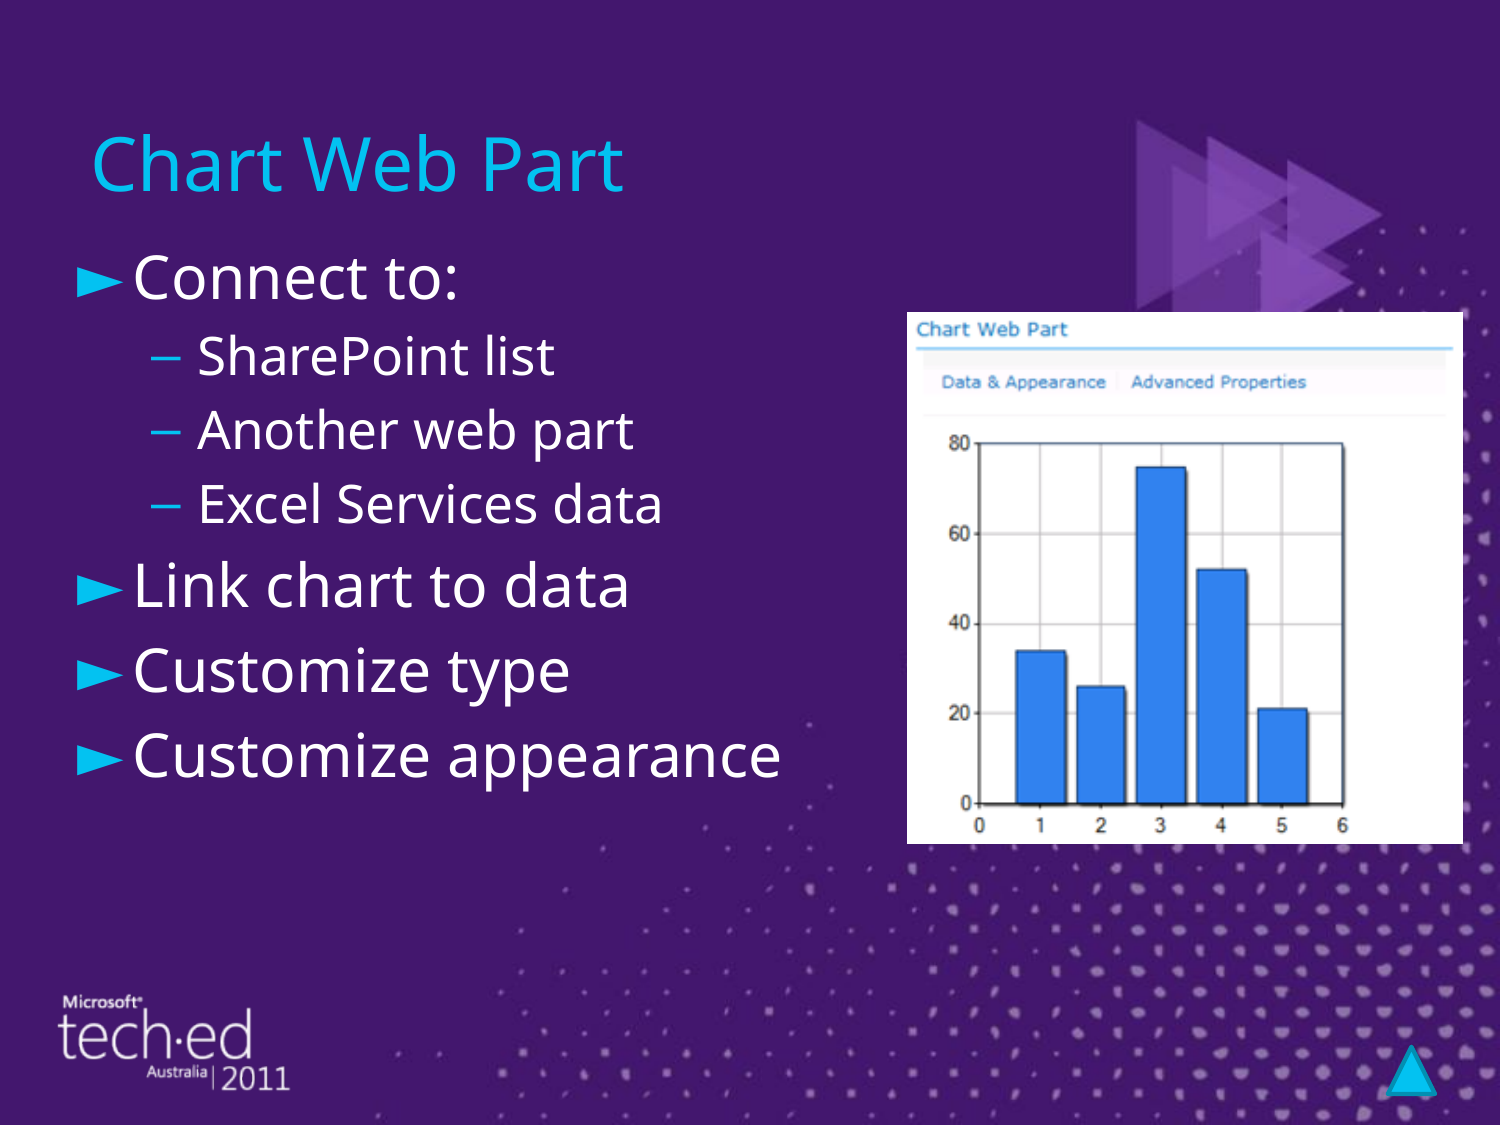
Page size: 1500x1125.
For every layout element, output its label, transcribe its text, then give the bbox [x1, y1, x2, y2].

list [906, 312, 1463, 844]
list Connect to: SharePoint list Another web part Excel Services data Link chart to data Customize type Customize appearance [62, 231, 838, 805]
text_box [1385, 1044, 1437, 1097]
picture [0, 0, 1500, 1125]
title Chart Web Part [75, 67, 1425, 256]
